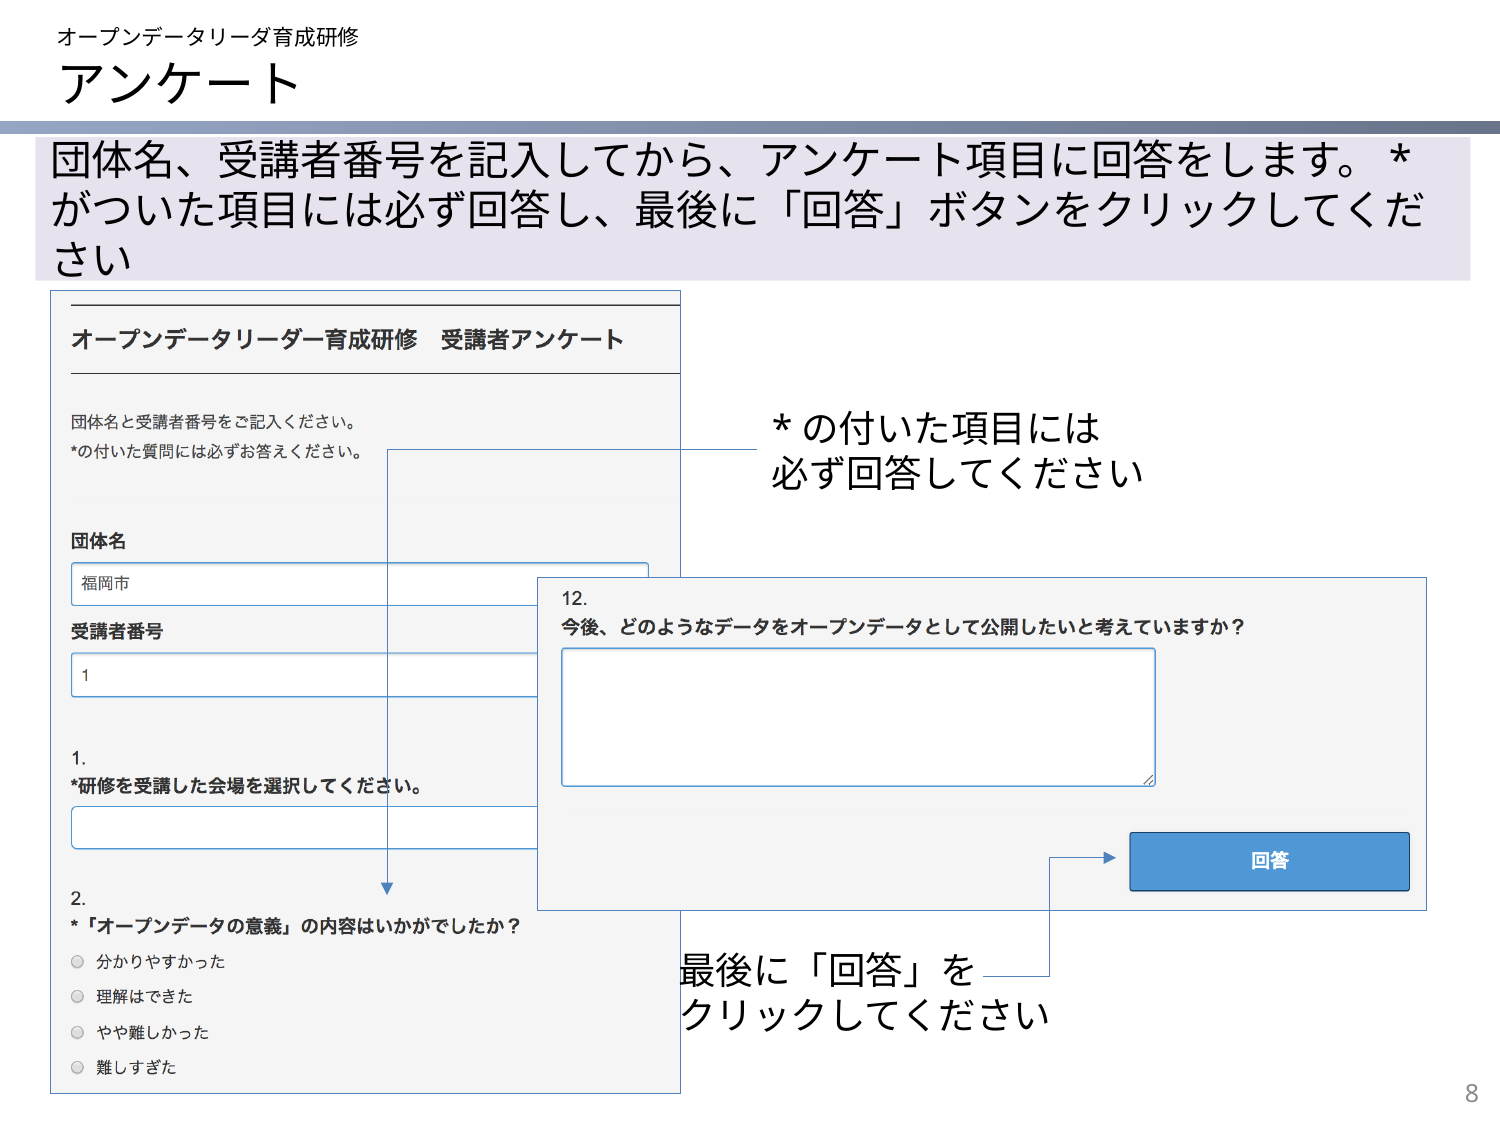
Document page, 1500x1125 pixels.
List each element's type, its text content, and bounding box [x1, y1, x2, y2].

title アンケート [41, 58, 1471, 122]
picture [49, 290, 1427, 1094]
slide_number 8 [1411, 1070, 1495, 1118]
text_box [983, 857, 1117, 977]
text_box 最後に「回答」を クリックしてください [681, 939, 1066, 1045]
text_box *の付いた項目には 必ず回答してください [757, 397, 1160, 503]
text_box オープンデータリーダ育成研修 [41, 19, 1471, 58]
text_box 団体名、受講者番号を記入してから、アンケート項目に回答をします。*がついた項目には必ず回答し、最後に「回答」ボタンをクリックしてください [35, 137, 1471, 281]
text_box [387, 450, 789, 896]
